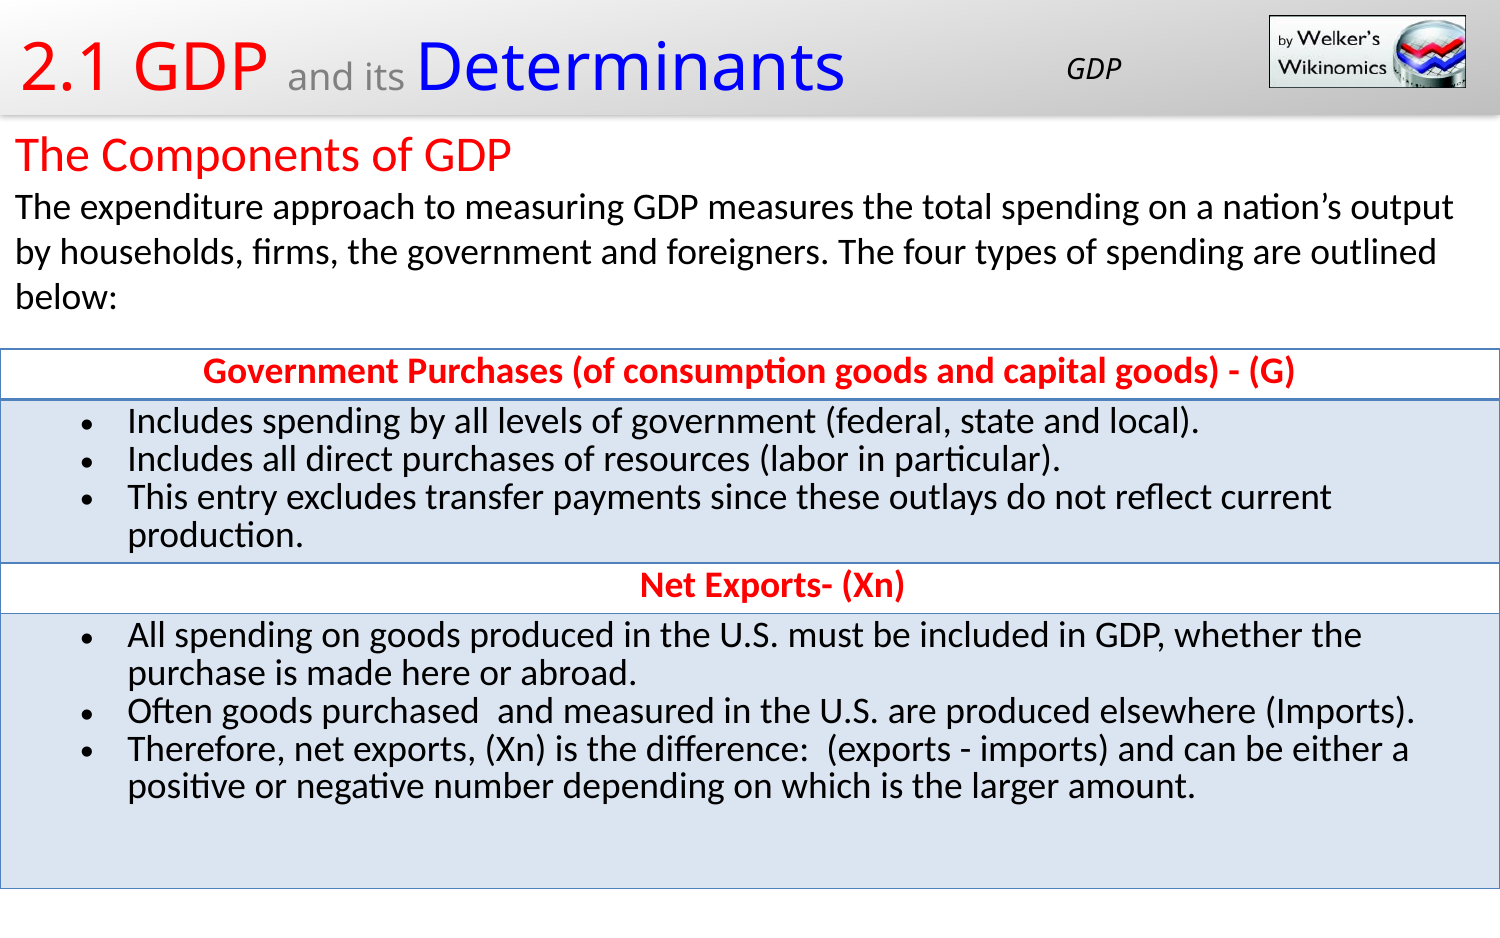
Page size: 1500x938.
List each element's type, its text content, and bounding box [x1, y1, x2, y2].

table_cell Net Exports- (Xn) [1, 564, 1499, 613]
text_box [0, 0, 1500, 115]
table_header Government Purchases (of consumption goods and capital goods) - (G) [1, 350, 1499, 398]
text_box The Components of GDP The expenditure approach to measuring GDP measures the total spending on a nation’s output by households, firms, the government and foreigners. The four types of spending are outlined below: [0, 123, 1500, 325]
table_cell All spending on goods produced in the U.S. must be included in GDP, whether the purchase is made here or abroad. Often goods purchased and measured in the U.S. are produced elsewhere (Imports). Therefore, net exports, (Xn) is the difference: (exports - imports) and can be either a positive or negative number depending on which is the larger amount. [1, 614, 1499, 888]
table_cell Includes spending by all levels of government (federal, state and local). Includes all direct purchases of resources (labor in particular). This entry excludes transfer payments since these outlays do not reflect current production. [1, 401, 1499, 562]
